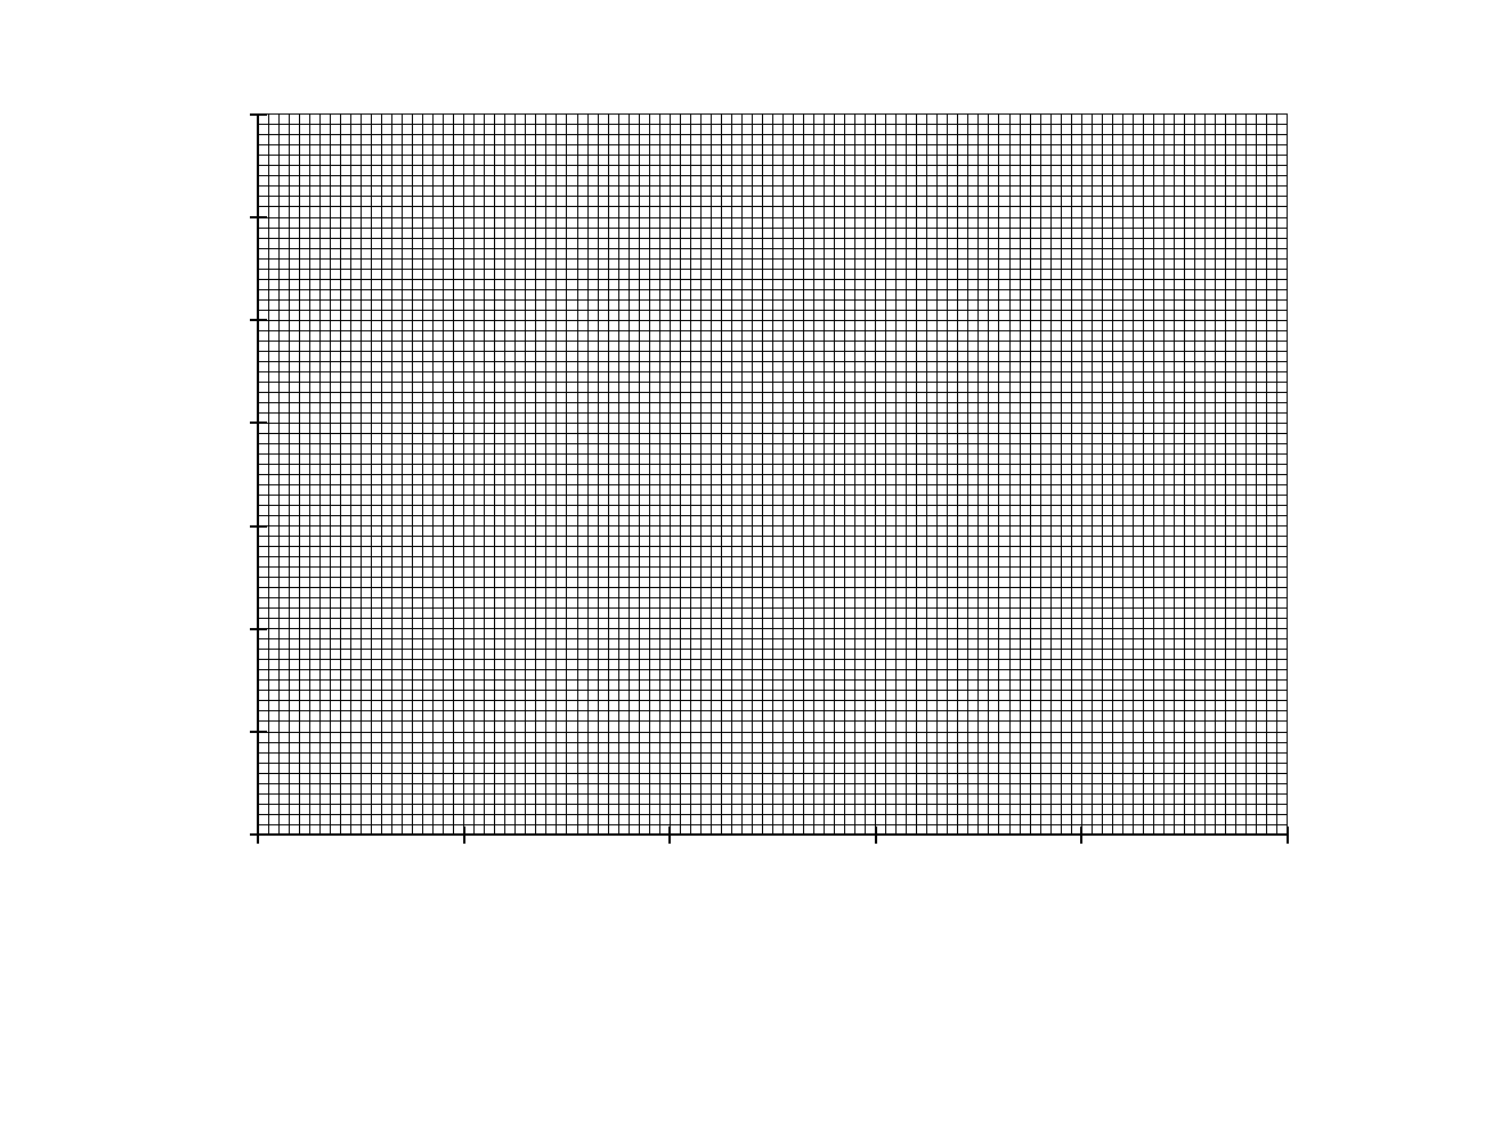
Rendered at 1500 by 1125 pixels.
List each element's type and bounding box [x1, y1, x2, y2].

picture [241, 101, 1306, 855]
